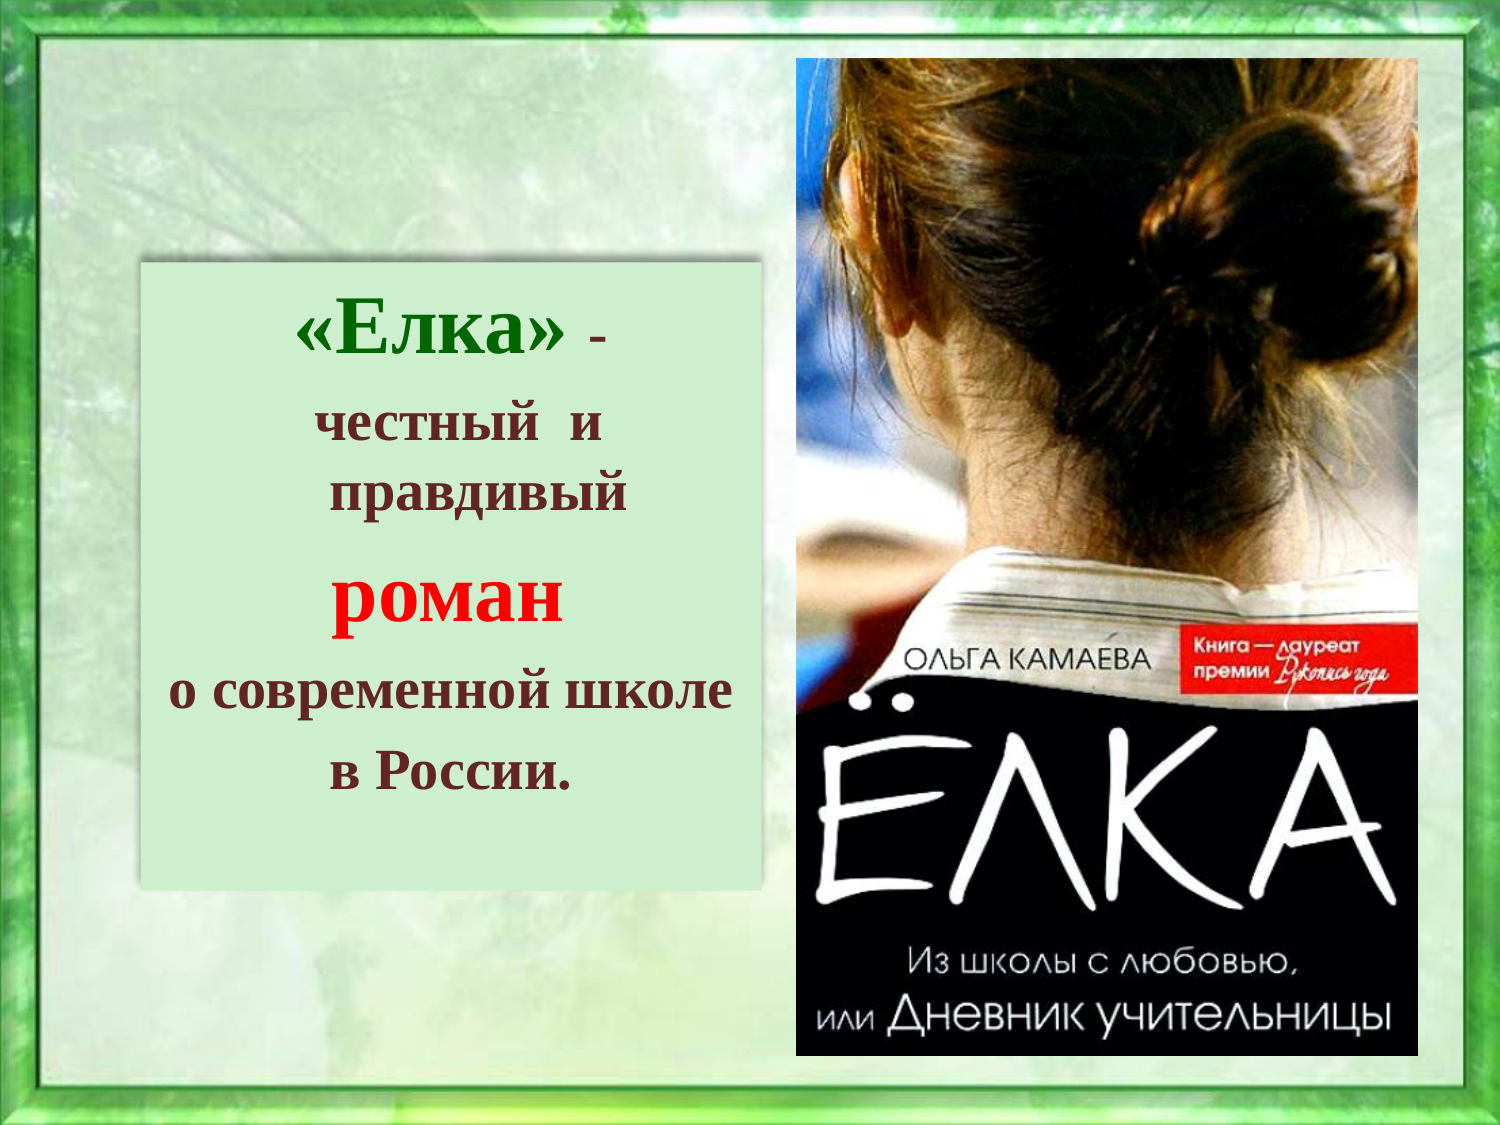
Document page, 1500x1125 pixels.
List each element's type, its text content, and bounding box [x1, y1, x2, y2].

picture [0, 0, 1500, 1125]
list «Елка» - честный и правдивый роман о современной школе в России. [140, 262, 762, 891]
